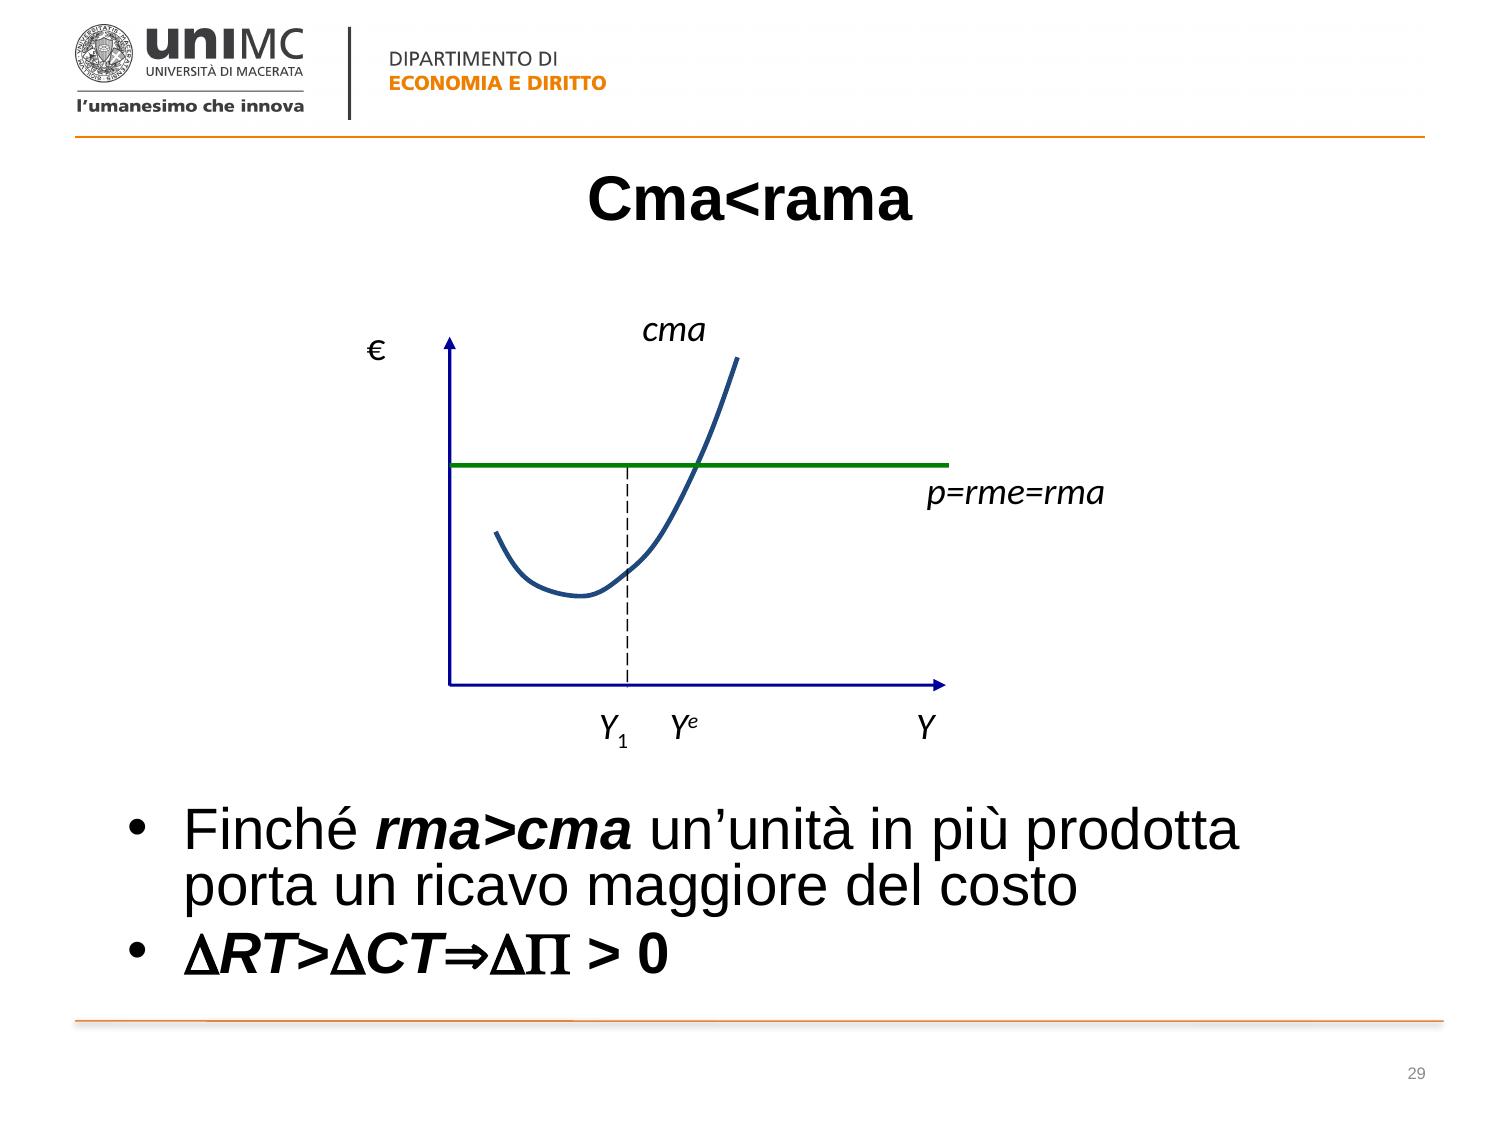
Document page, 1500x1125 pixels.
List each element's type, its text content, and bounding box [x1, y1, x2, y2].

title Cma<rama [75, 149, 1425, 241]
picture [75, 24, 1425, 138]
list Finché rma>cma un’unità in più prodotta porta un ricavo maggiore del costo DRT>DCTDP > 0 [112, 797, 1388, 1000]
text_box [351, 296, 1218, 770]
slide_number 29 [1091, 1042, 1442, 1103]
